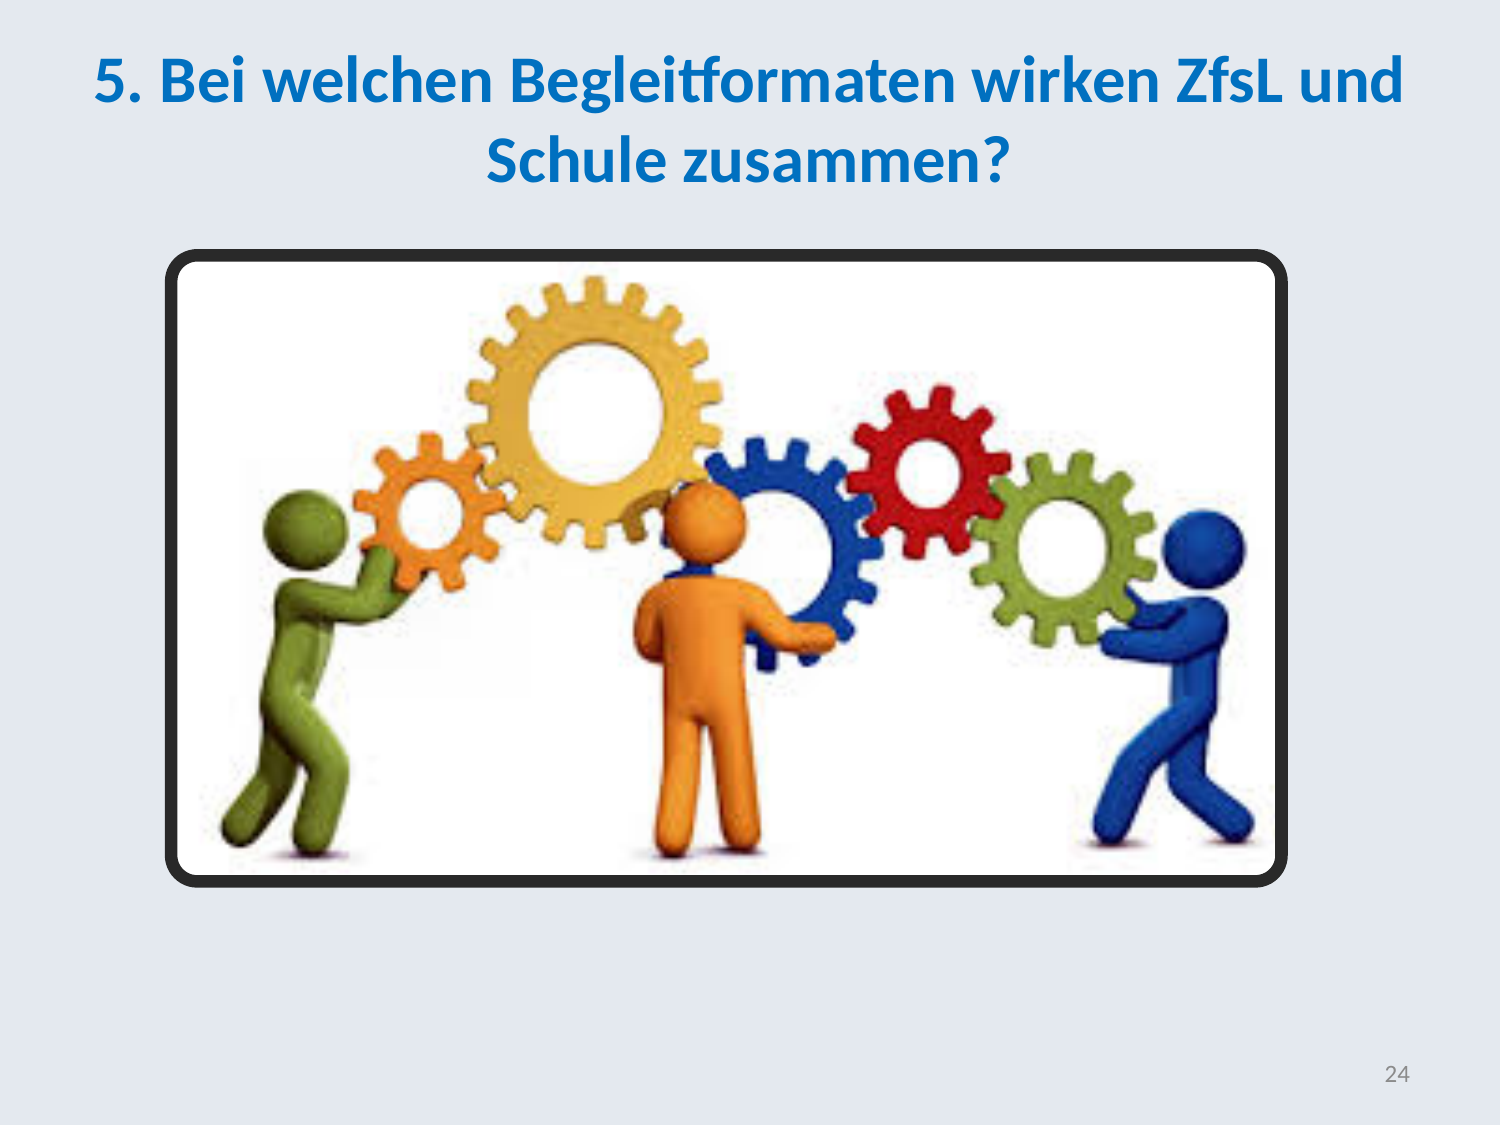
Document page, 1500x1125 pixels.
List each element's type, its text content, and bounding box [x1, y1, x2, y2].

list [170, 255, 1282, 882]
title 5. Bei welchen Begleitformaten wirken ZfsL und Schule zusammen? [0, 0, 1500, 233]
slide_number 24 [1074, 1042, 1425, 1103]
